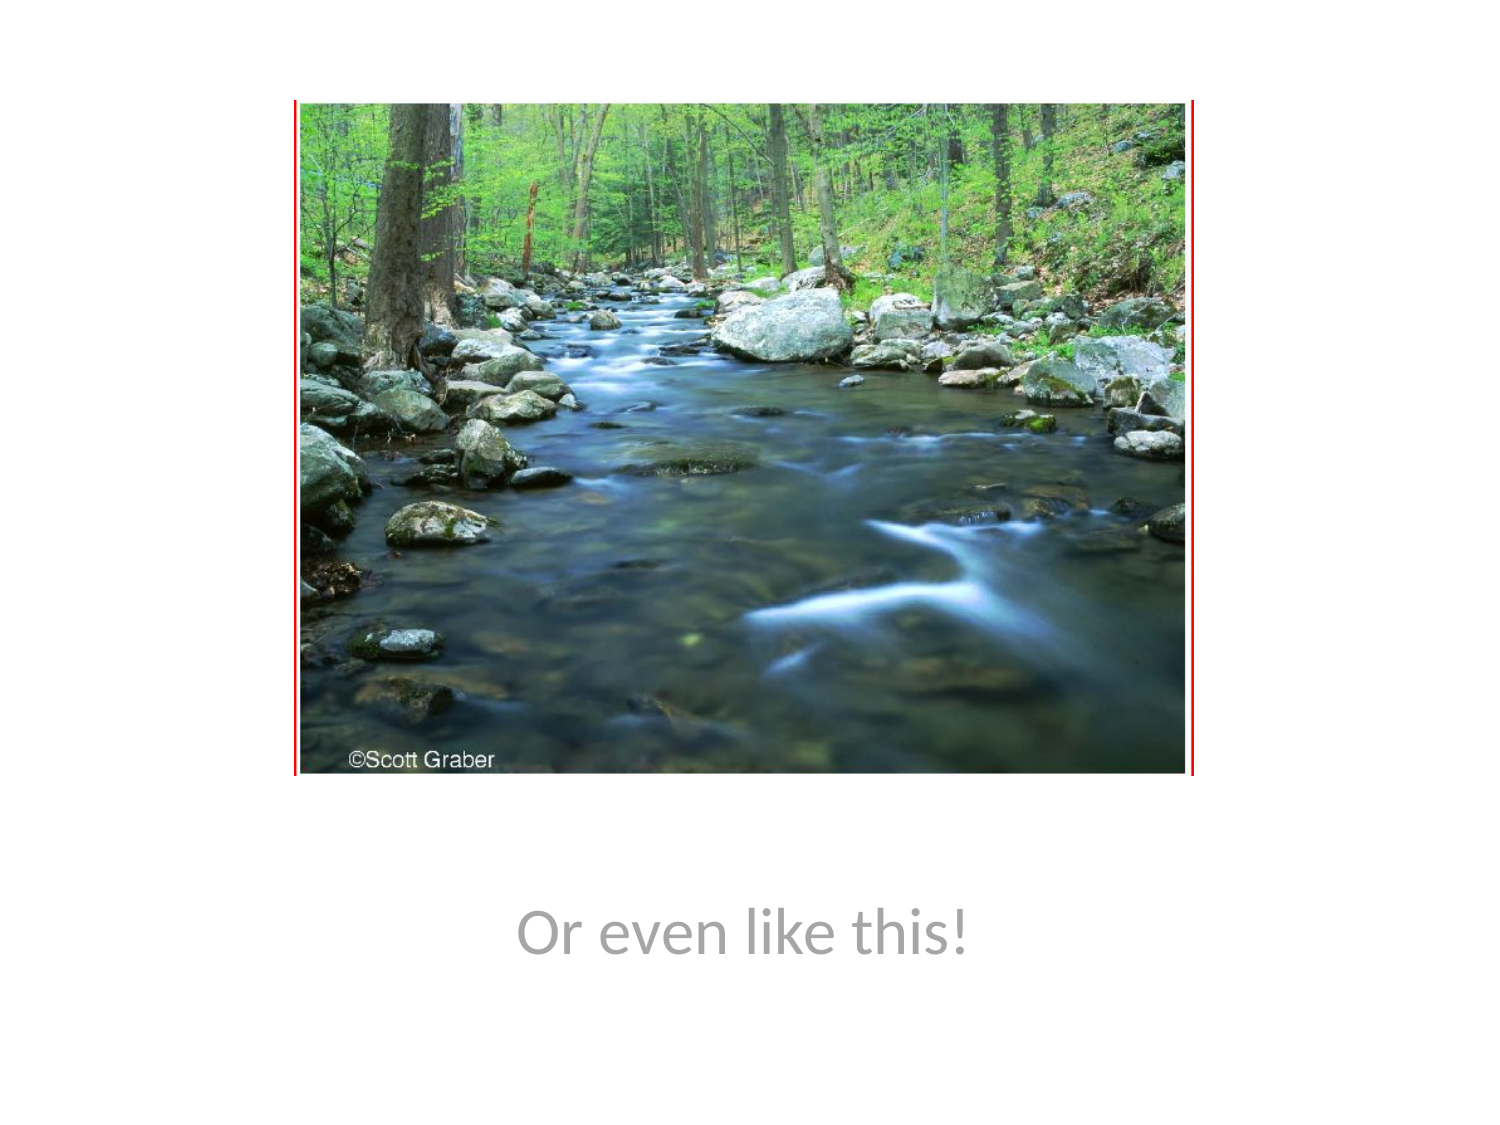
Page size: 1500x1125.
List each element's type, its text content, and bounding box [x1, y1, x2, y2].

list Or even like this! [294, 880, 1194, 1013]
picture [293, 100, 1195, 776]
